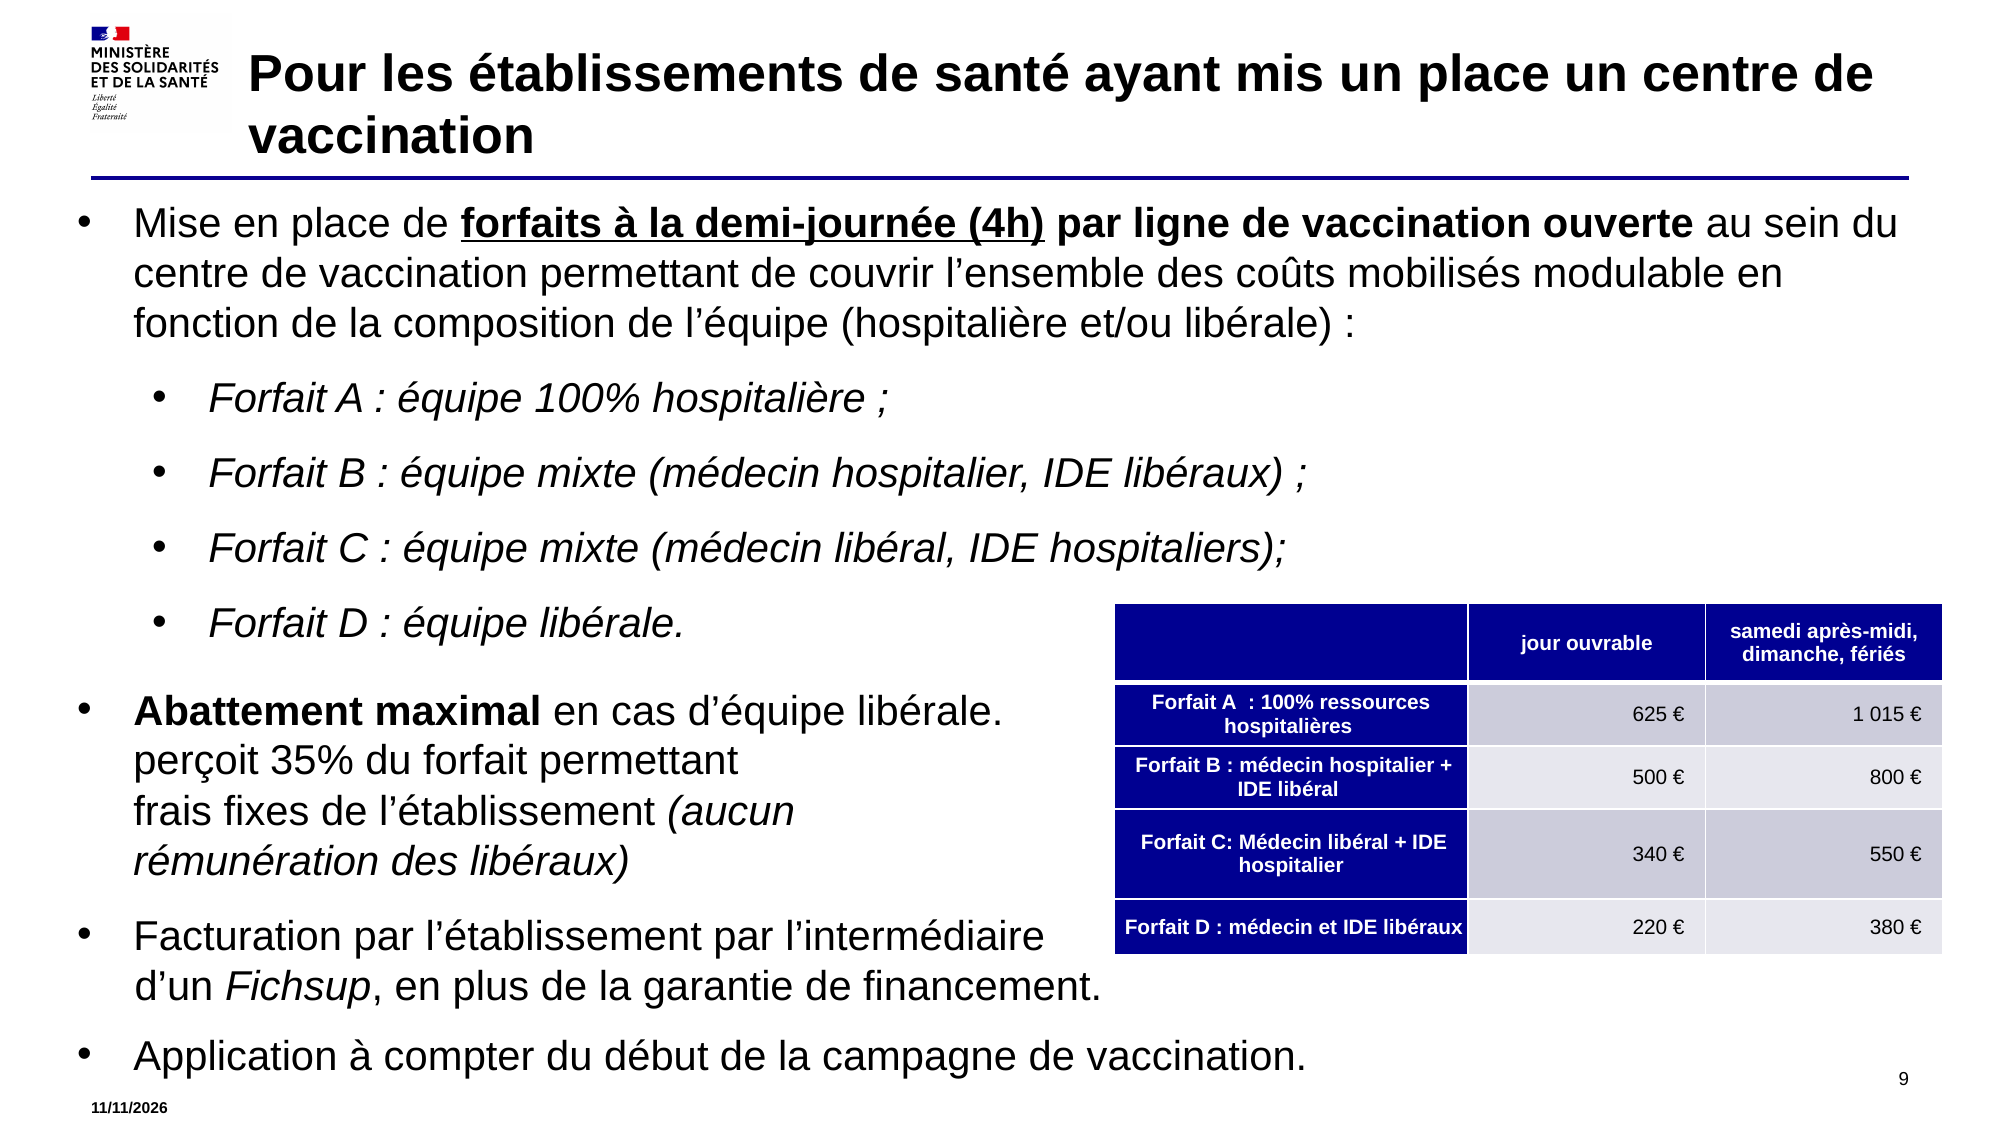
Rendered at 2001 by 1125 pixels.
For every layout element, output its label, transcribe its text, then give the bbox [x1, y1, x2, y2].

table_cell 380 € [1706, 900, 1942, 954]
table_header jour ouvrable [1469, 604, 1705, 680]
table_cell Forfait A : 100% ressources hospitalières [1115, 685, 1467, 745]
picture [90, 13, 232, 133]
table_cell 625 € [1469, 685, 1705, 745]
table_cell 1 015 € [1706, 685, 1942, 745]
table_cell Forfait D : médecin et IDE libéraux [1115, 900, 1467, 954]
table_header [1115, 604, 1467, 680]
table_cell Forfait B : médecin hospitalier + IDE libéral [1115, 747, 1467, 808]
table_cell 800 € [1706, 747, 1942, 808]
title Pour les établissements de santé ayant mis un place un centre de vaccination [248, 38, 1909, 103]
table_cell 220 € [1469, 900, 1705, 954]
table_cell 550 € [1706, 810, 1942, 898]
text_box Mise en place de forfaits à la demi-journée (4h) par ligne de vaccination ouverte au sein du centre de vaccination permettant de couvrir l’ensemble des coûts mobilisés modulable en fonction de la composition de l’équipe (hospitalière et/ou libérale) : Forfait A : équipe 100% hospitalière ; Forfait B : équipe mixte (médecin hospitalier, IDE libéraux) ; Forfait C : équipe mixte (médecin libéral, IDE hospitaliers); Forfait D : équipe libérale. Abattement maximal en cas d’équipe libérale. L’établissement perçoit 35% du forfait permettant de couvrir les frais fixes de l’établissement (aucun impact sur la rémunération des libéraux) Facturation par l’établissement par l’intermédiaire d’un Fichsup, en plus de la garantie de financement. Application à compter du début de la campagne de vaccination. [24, 188, 1924, 1125]
table_cell 340 € [1469, 810, 1705, 898]
table_cell Forfait C: Médecin libéral + IDE hospitalier [1115, 810, 1467, 898]
table_cell 500 € [1469, 747, 1705, 808]
table_header samedi après-midi, dimanche, fériés [1706, 604, 1942, 680]
